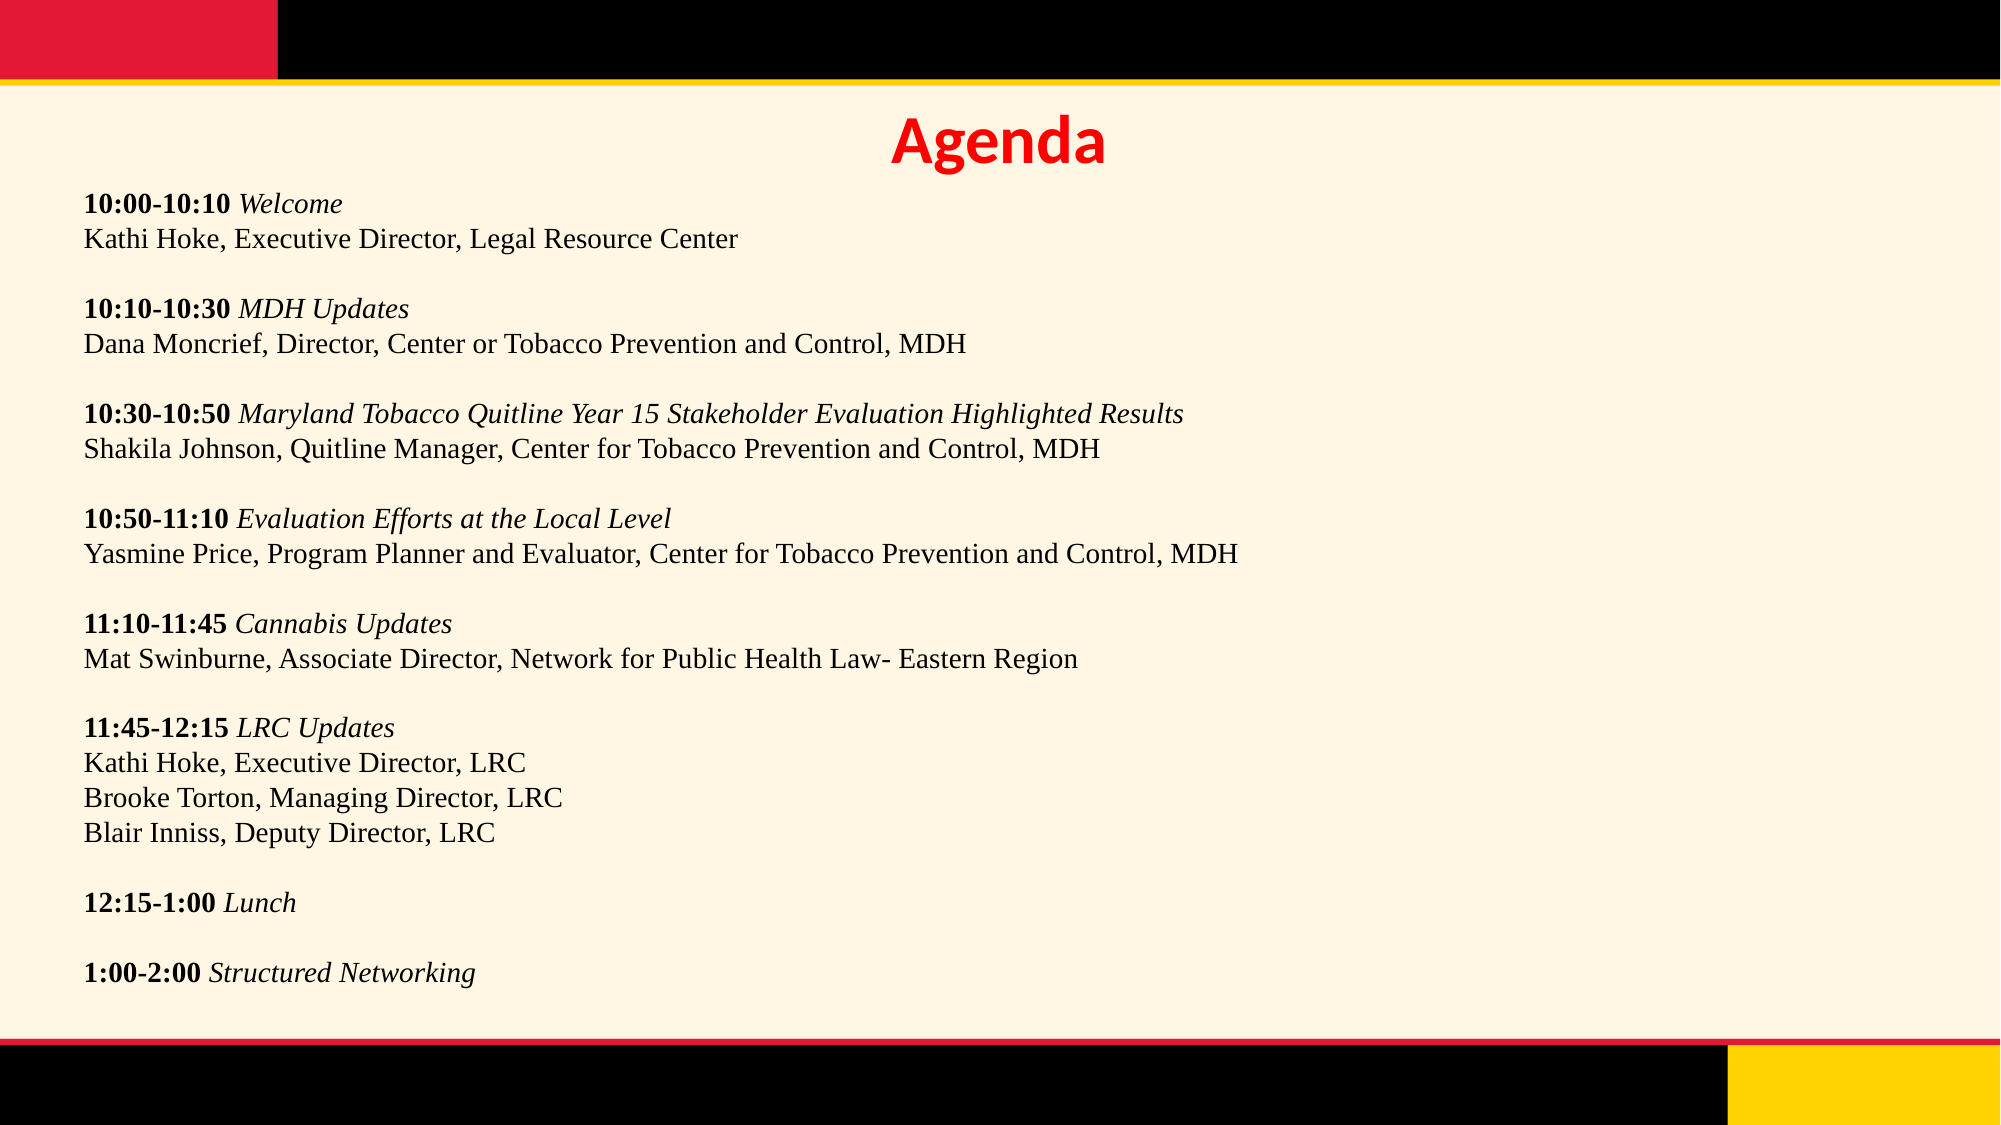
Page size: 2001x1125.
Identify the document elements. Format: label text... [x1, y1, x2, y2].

title Agenda [99, 42, 1900, 175]
text_box 10:00-10:10 Welcome Kathi Hoke, Executive Director, Legal Resource Center 10:10-10:30 MDH Updates Dana Moncrief, Director, Center or Tobacco Prevention and Control, MDH 10:30-10:50 Maryland Tobacco Quitline Year 15 Stakeholder Evaluation Highlighted Results Shakila Johnson, Quitline Manager, Center for Tobacco Prevention and Control, MDH 10:50-11:10 Evaluation Efforts at the Local Level Yasmine Price, Program Planner and Evaluator, Center for Tobacco Prevention and Control, MDH 11:10-11:45 Cannabis Updates Mat Swinburne, Associate Director, Network for Public Health Law- Eastern Region 11:45-12:15 LRC Updates Kathi Hoke, Executive Director, LRC Brooke Torton, Managing Director, LRC Blair Inniss, Deputy Director, LRC 12:15-1:00 Lunch 1:00-2:00 Structured Networking [68, 176, 1909, 1041]
picture [0, 0, 2001, 1125]
